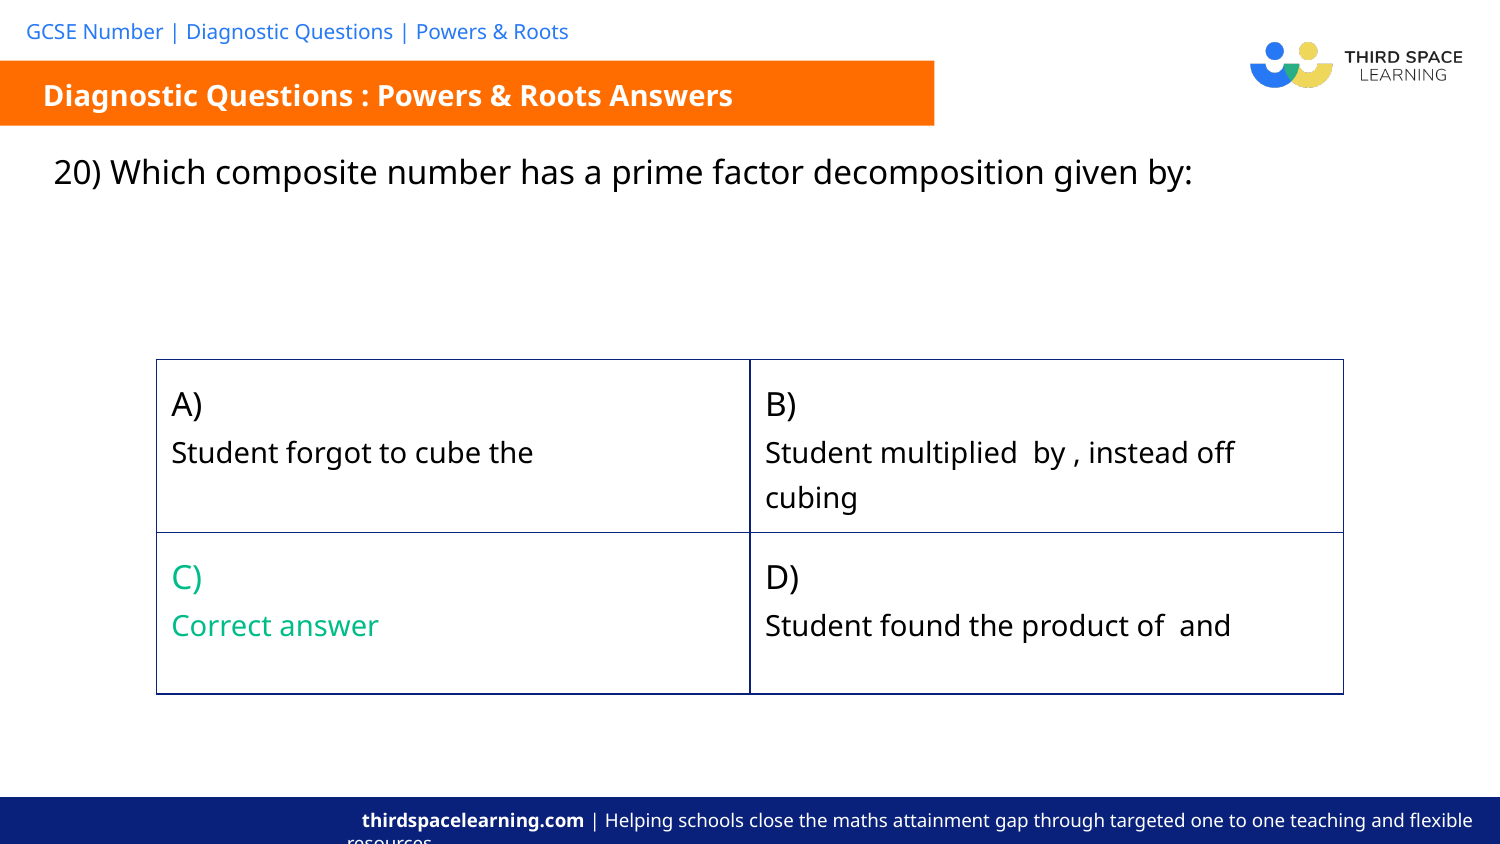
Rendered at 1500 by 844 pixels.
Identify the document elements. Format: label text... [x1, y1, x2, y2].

picture [1250, 33, 1465, 99]
text_box Diagnostic Questions : Powers & Roots Answers [27, 61, 778, 127]
